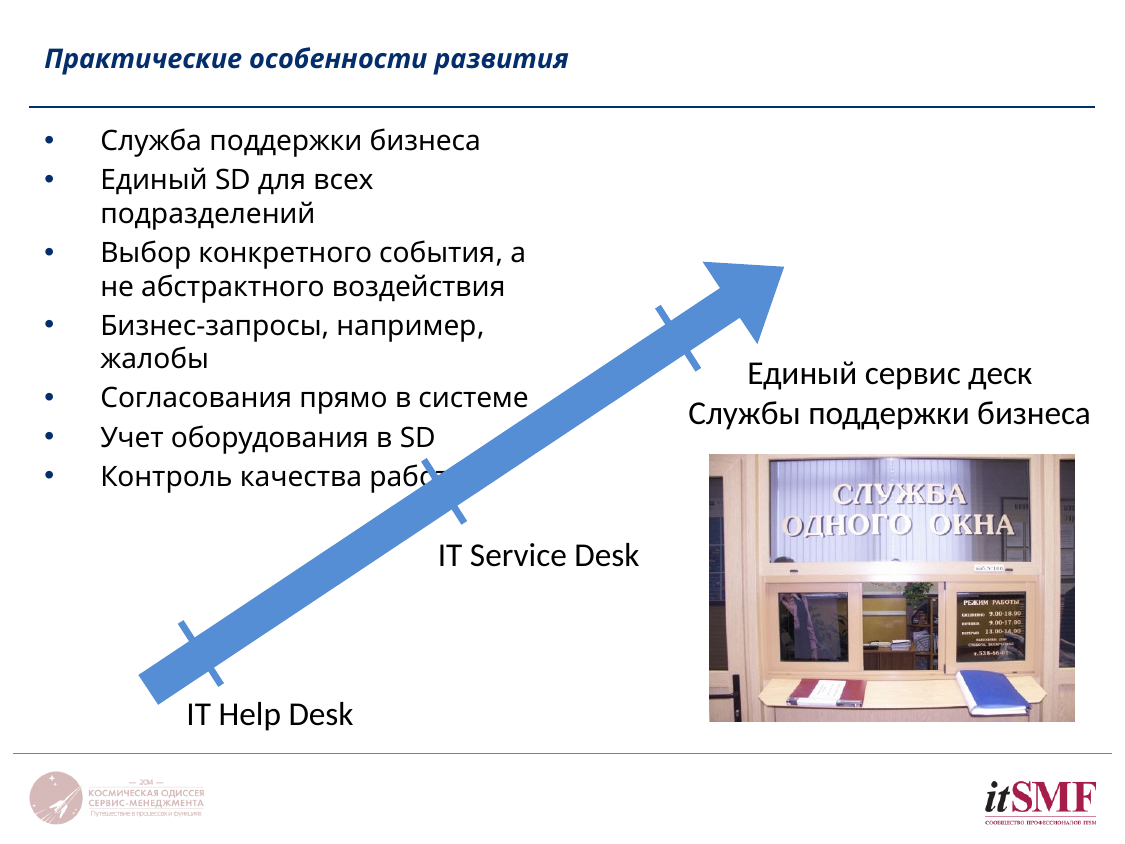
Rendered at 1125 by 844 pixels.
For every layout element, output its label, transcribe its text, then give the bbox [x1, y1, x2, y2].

picture [985, 781, 1096, 825]
list Служба поддержки бизнеса Единый SD для всех подразделений Выбор конкретного события, а не абстрактного воздействия Бизнес-запросы, например, жалобы Согласования прямо в системе Учет оборудования в SD Контроль качества работы [29, 115, 563, 706]
title Практические особенности развития [29, 33, 1096, 115]
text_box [84, 306, 1122, 762]
